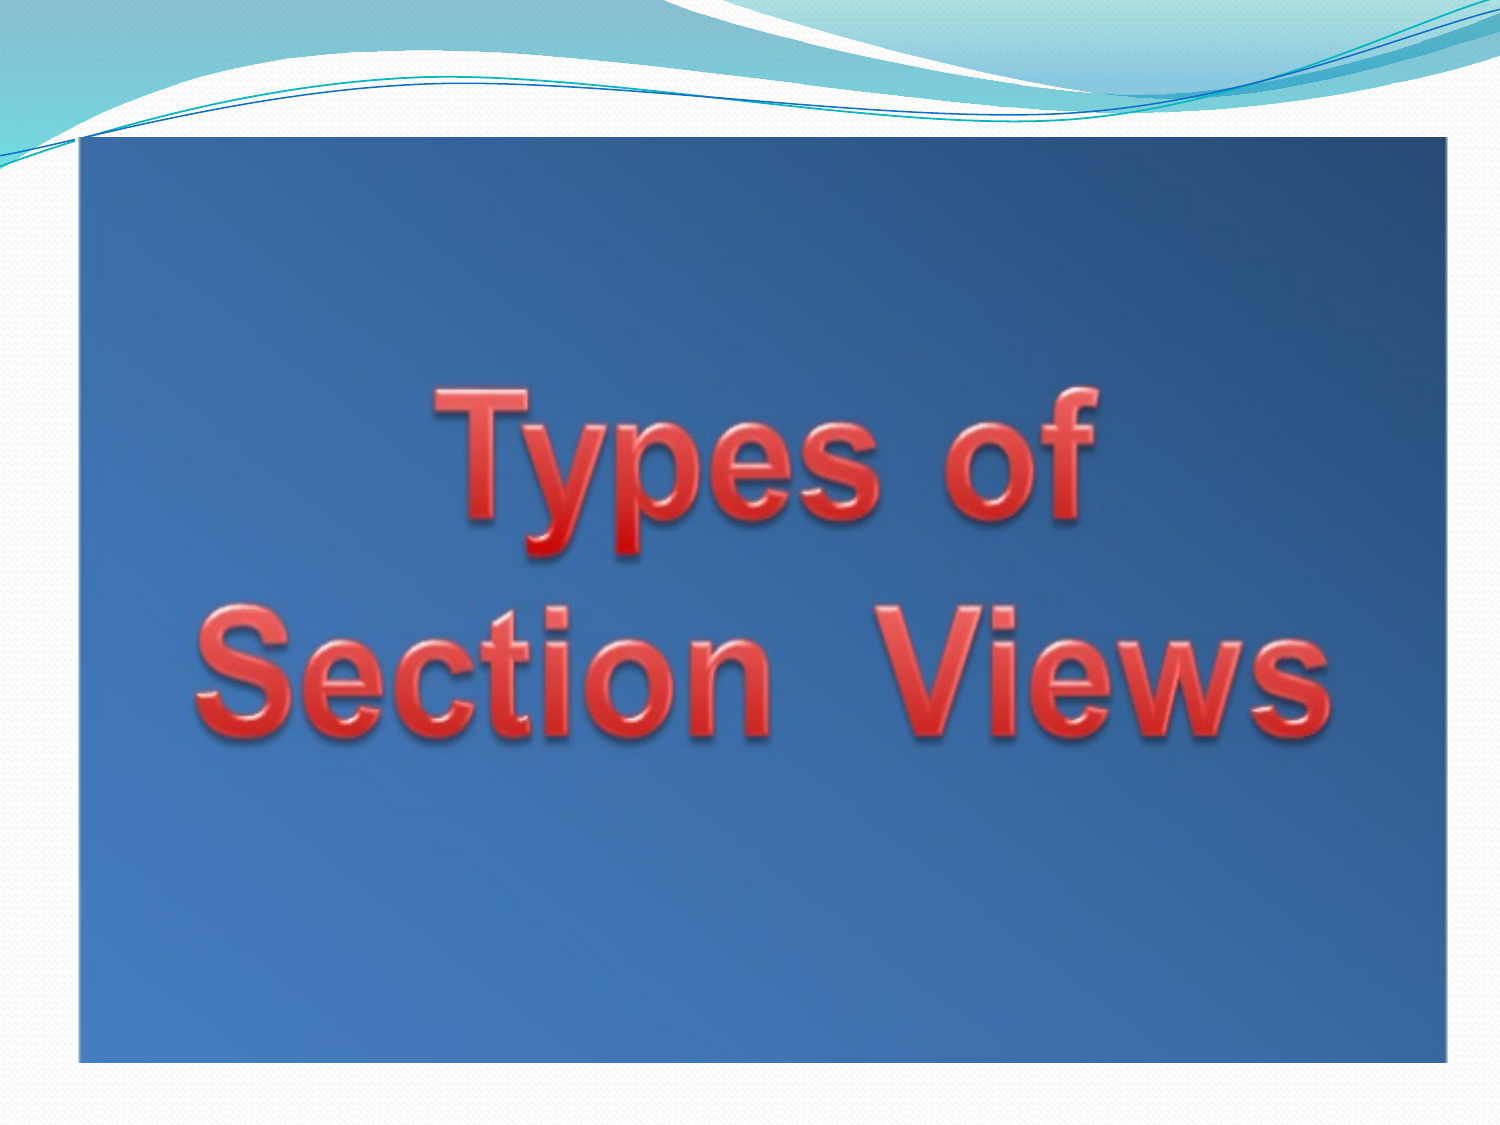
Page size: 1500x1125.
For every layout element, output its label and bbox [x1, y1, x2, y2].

picture [74, 137, 1451, 1063]
